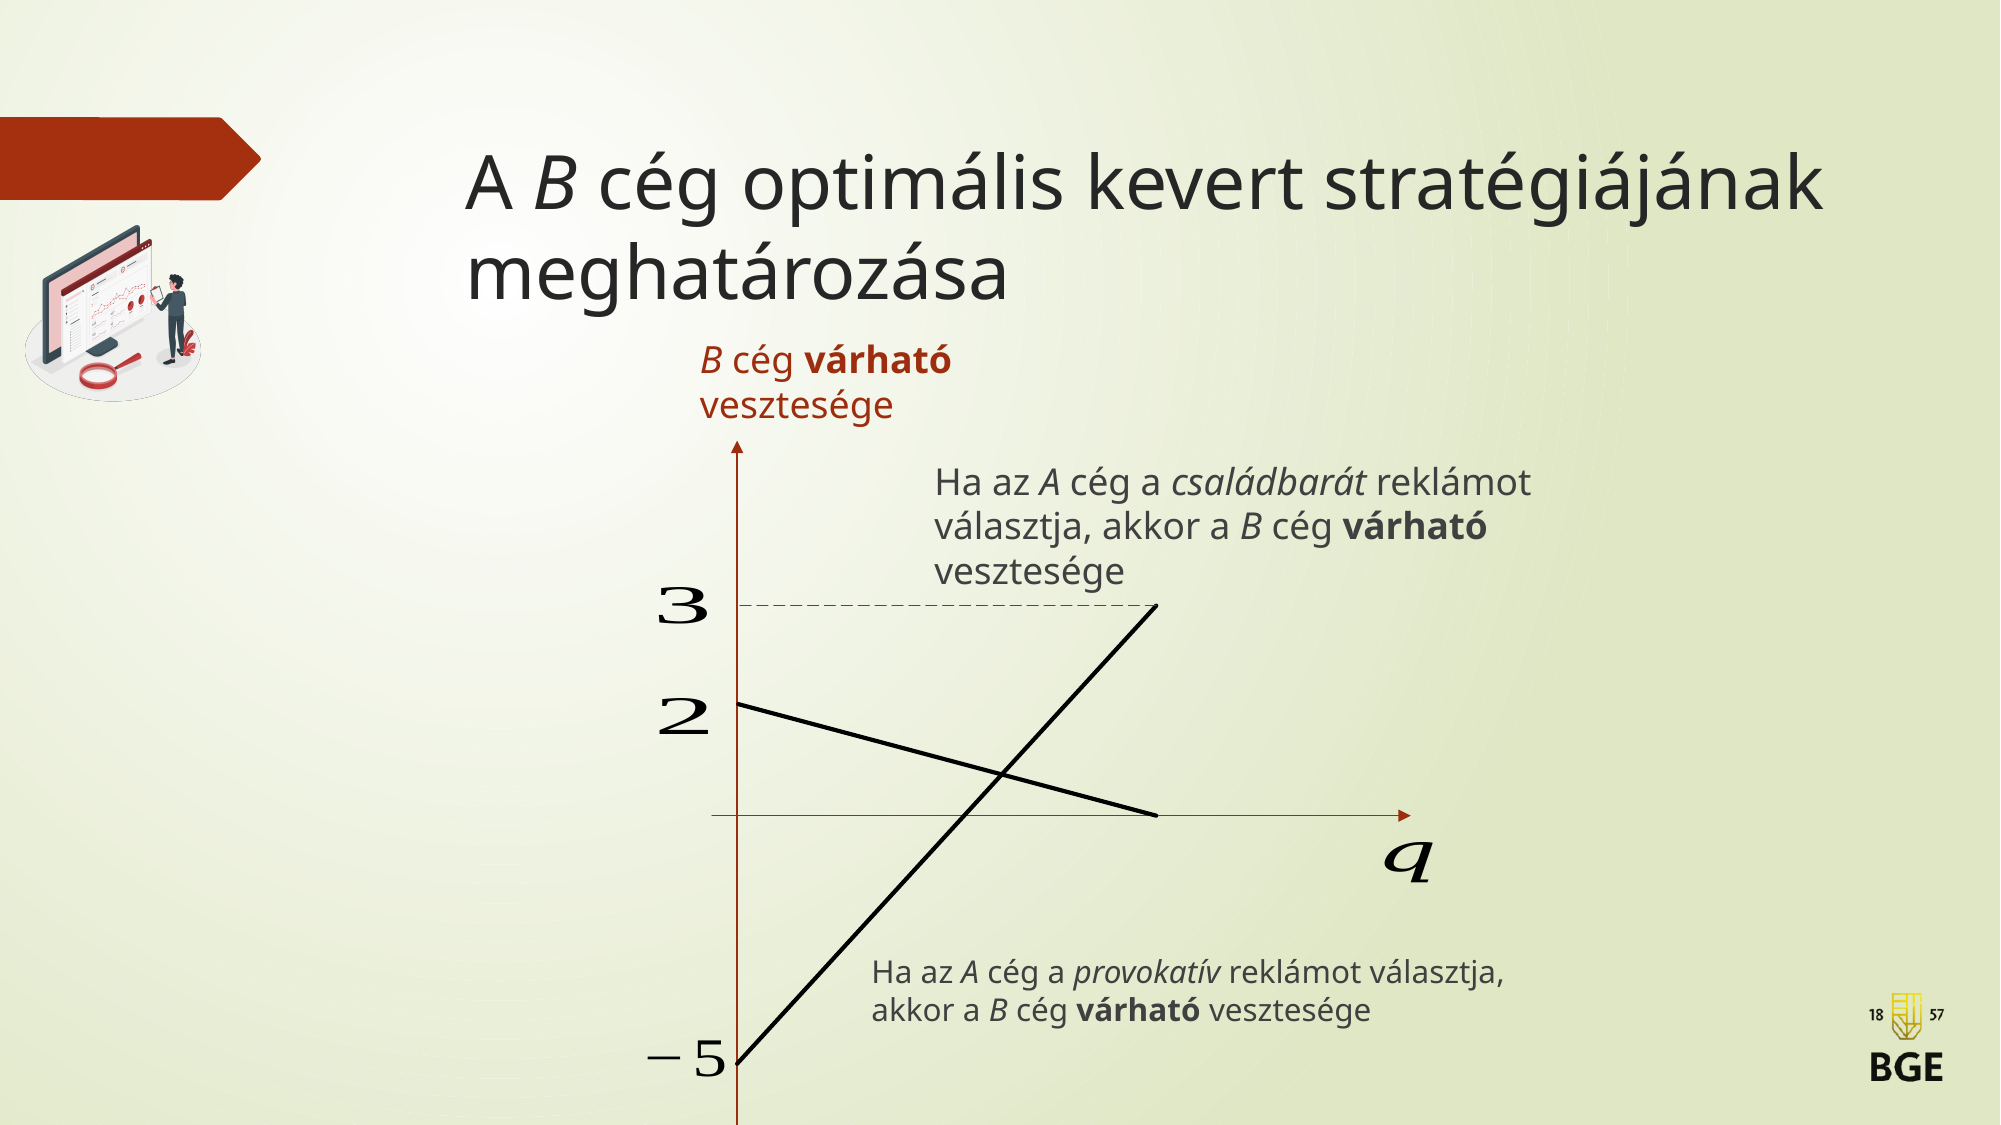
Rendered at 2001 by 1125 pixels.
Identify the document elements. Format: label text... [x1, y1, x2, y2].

picture [1853, 984, 1958, 1090]
text_box A B cég optimális kevert stratégiájának meghatározása [450, 127, 1913, 338]
picture [17, 217, 208, 408]
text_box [736, 606, 1157, 1064]
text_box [711, 440, 1412, 1125]
text_box B cég várható vesztesége [685, 338, 1013, 434]
